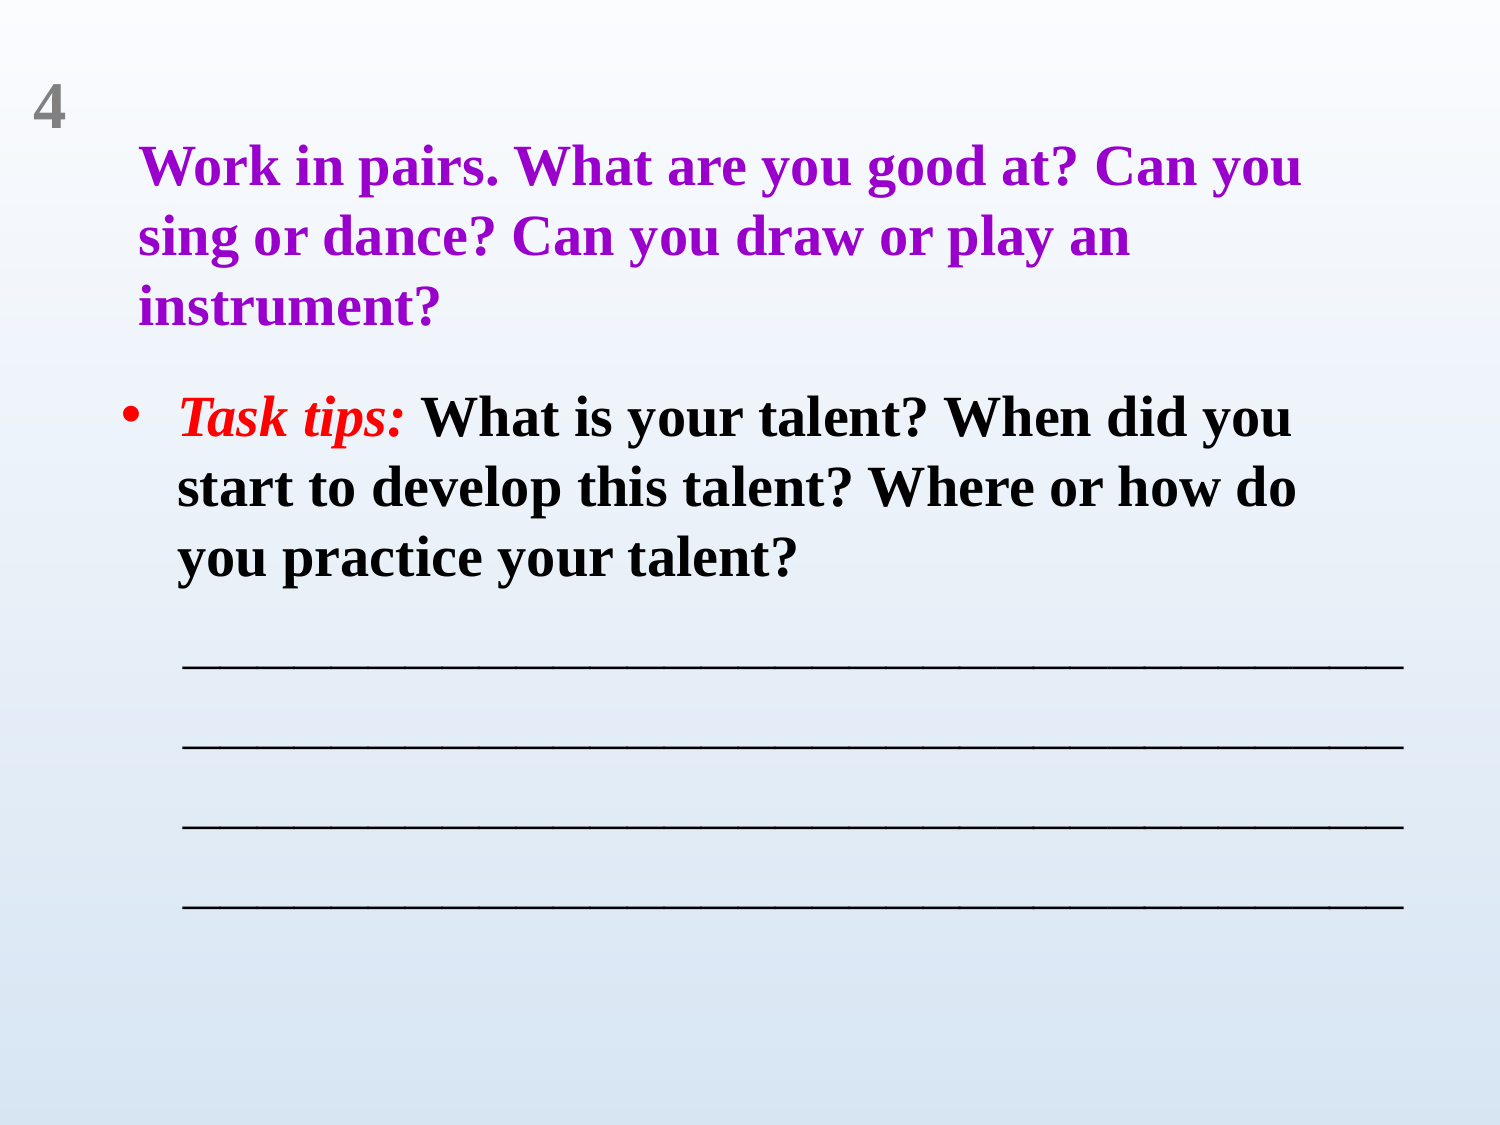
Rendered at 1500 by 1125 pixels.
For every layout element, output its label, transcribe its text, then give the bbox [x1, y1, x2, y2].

text_box ____________________________________________________________________________________________________________________________________ [112, 507, 1424, 846]
text_box 4 [0, 54, 107, 150]
text_box Task tips: What is your talent? When did you start to develop this talent? Where or how do you practice your talent? [106, 370, 1394, 643]
text_box Work in pairs. What are you good at? Can you sing or dance? Can you draw or play an instrument? [123, 119, 1424, 345]
